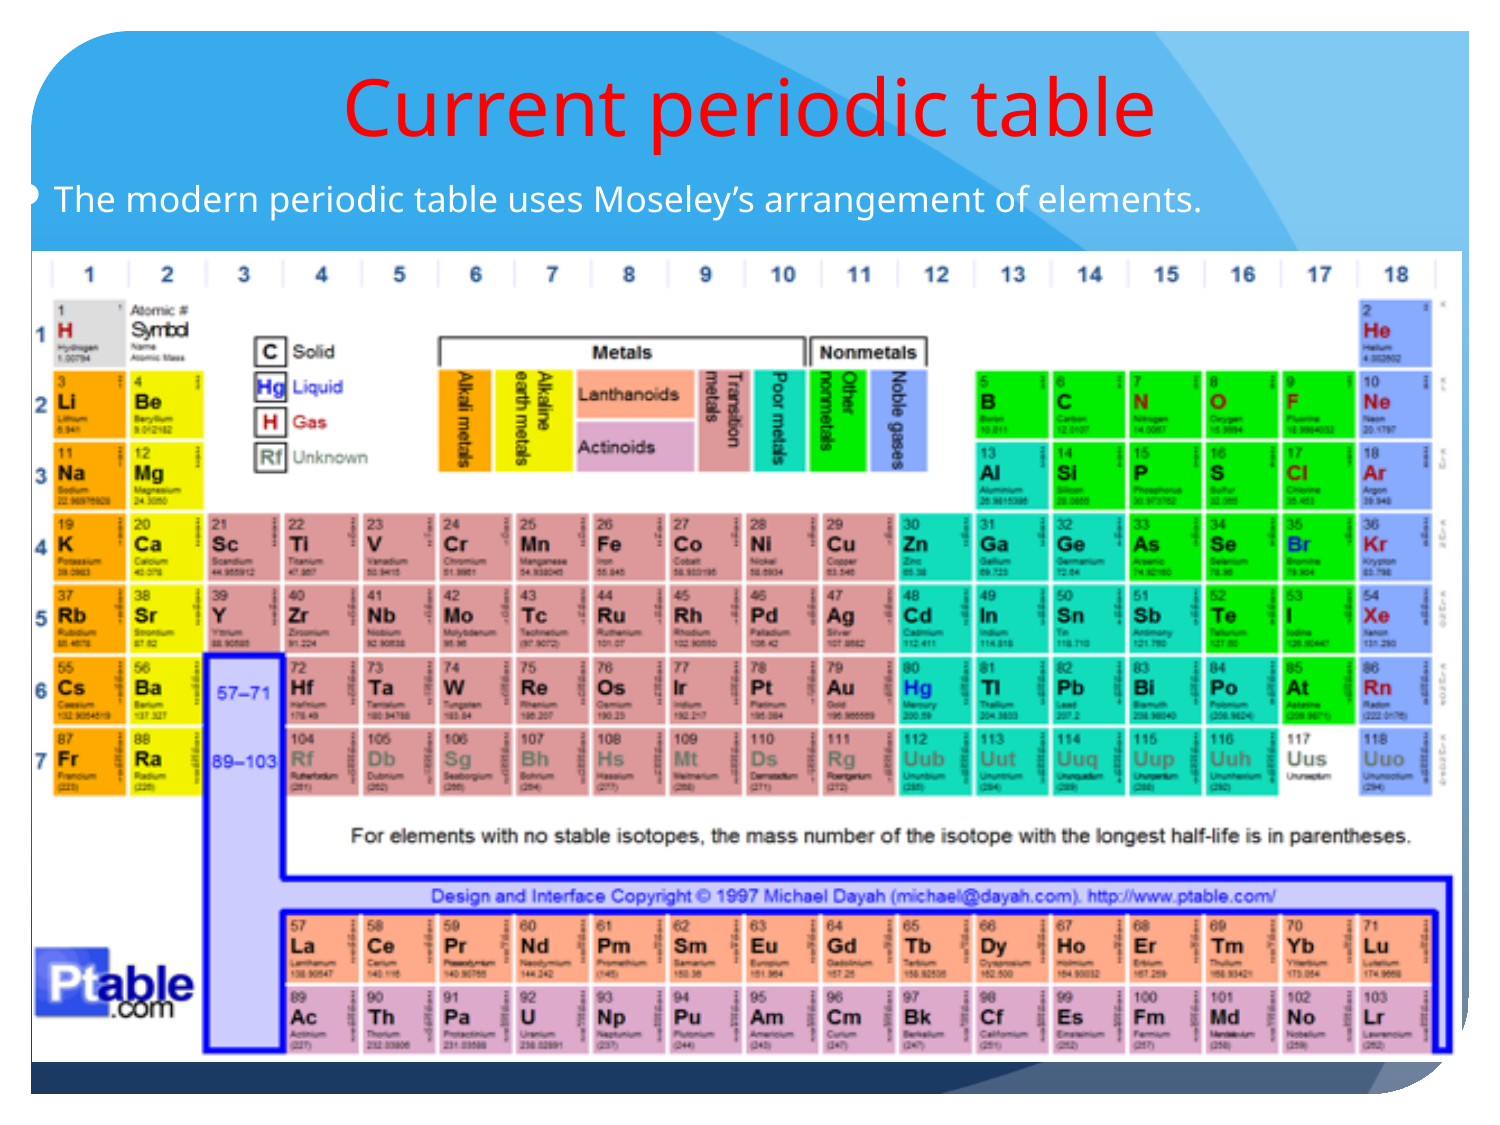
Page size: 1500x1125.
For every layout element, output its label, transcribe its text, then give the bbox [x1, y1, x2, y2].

list The modern periodic table uses Moseley’s arrangement of elements. [0, 169, 1462, 252]
picture [24, 30, 1473, 1094]
title Current periodic table [127, 62, 1372, 160]
